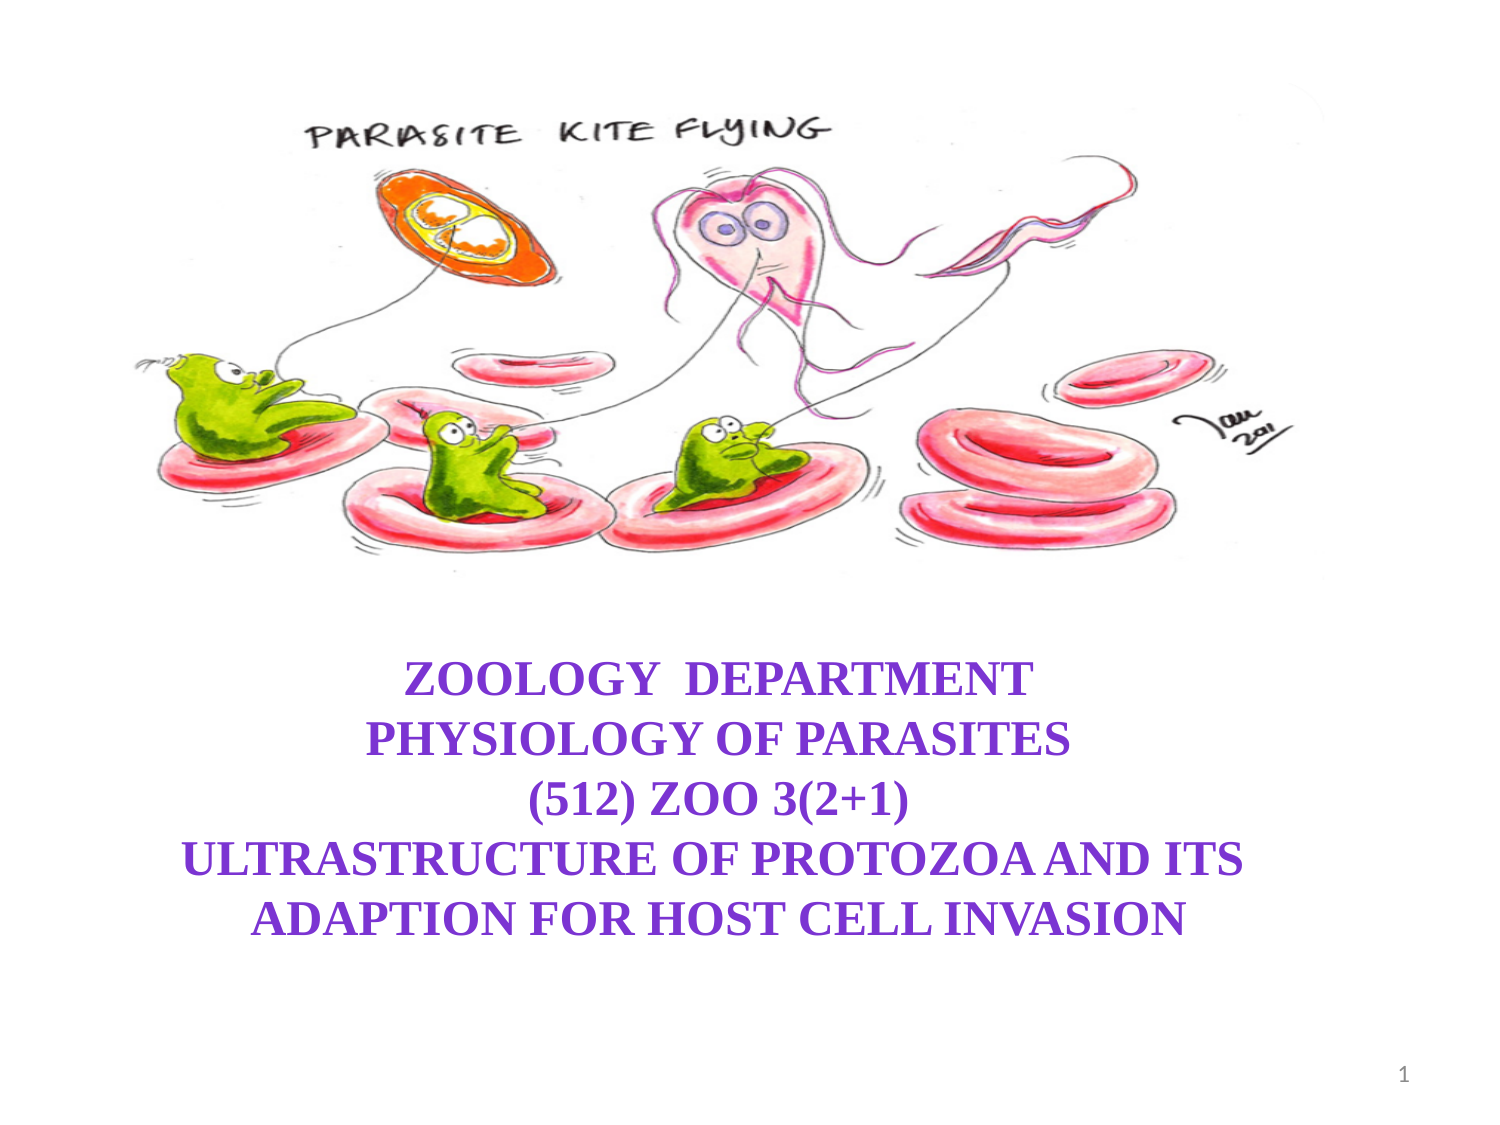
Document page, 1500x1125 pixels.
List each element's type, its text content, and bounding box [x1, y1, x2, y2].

text_box Zoology Department Physiology of Parasites (512) Zoo 3(2+1) Ultrastructure of protozoa and its adaption for host cell invasion [165, 588, 1272, 1014]
slide_number 1 [1074, 1042, 1425, 1103]
picture [120, 83, 1425, 580]
